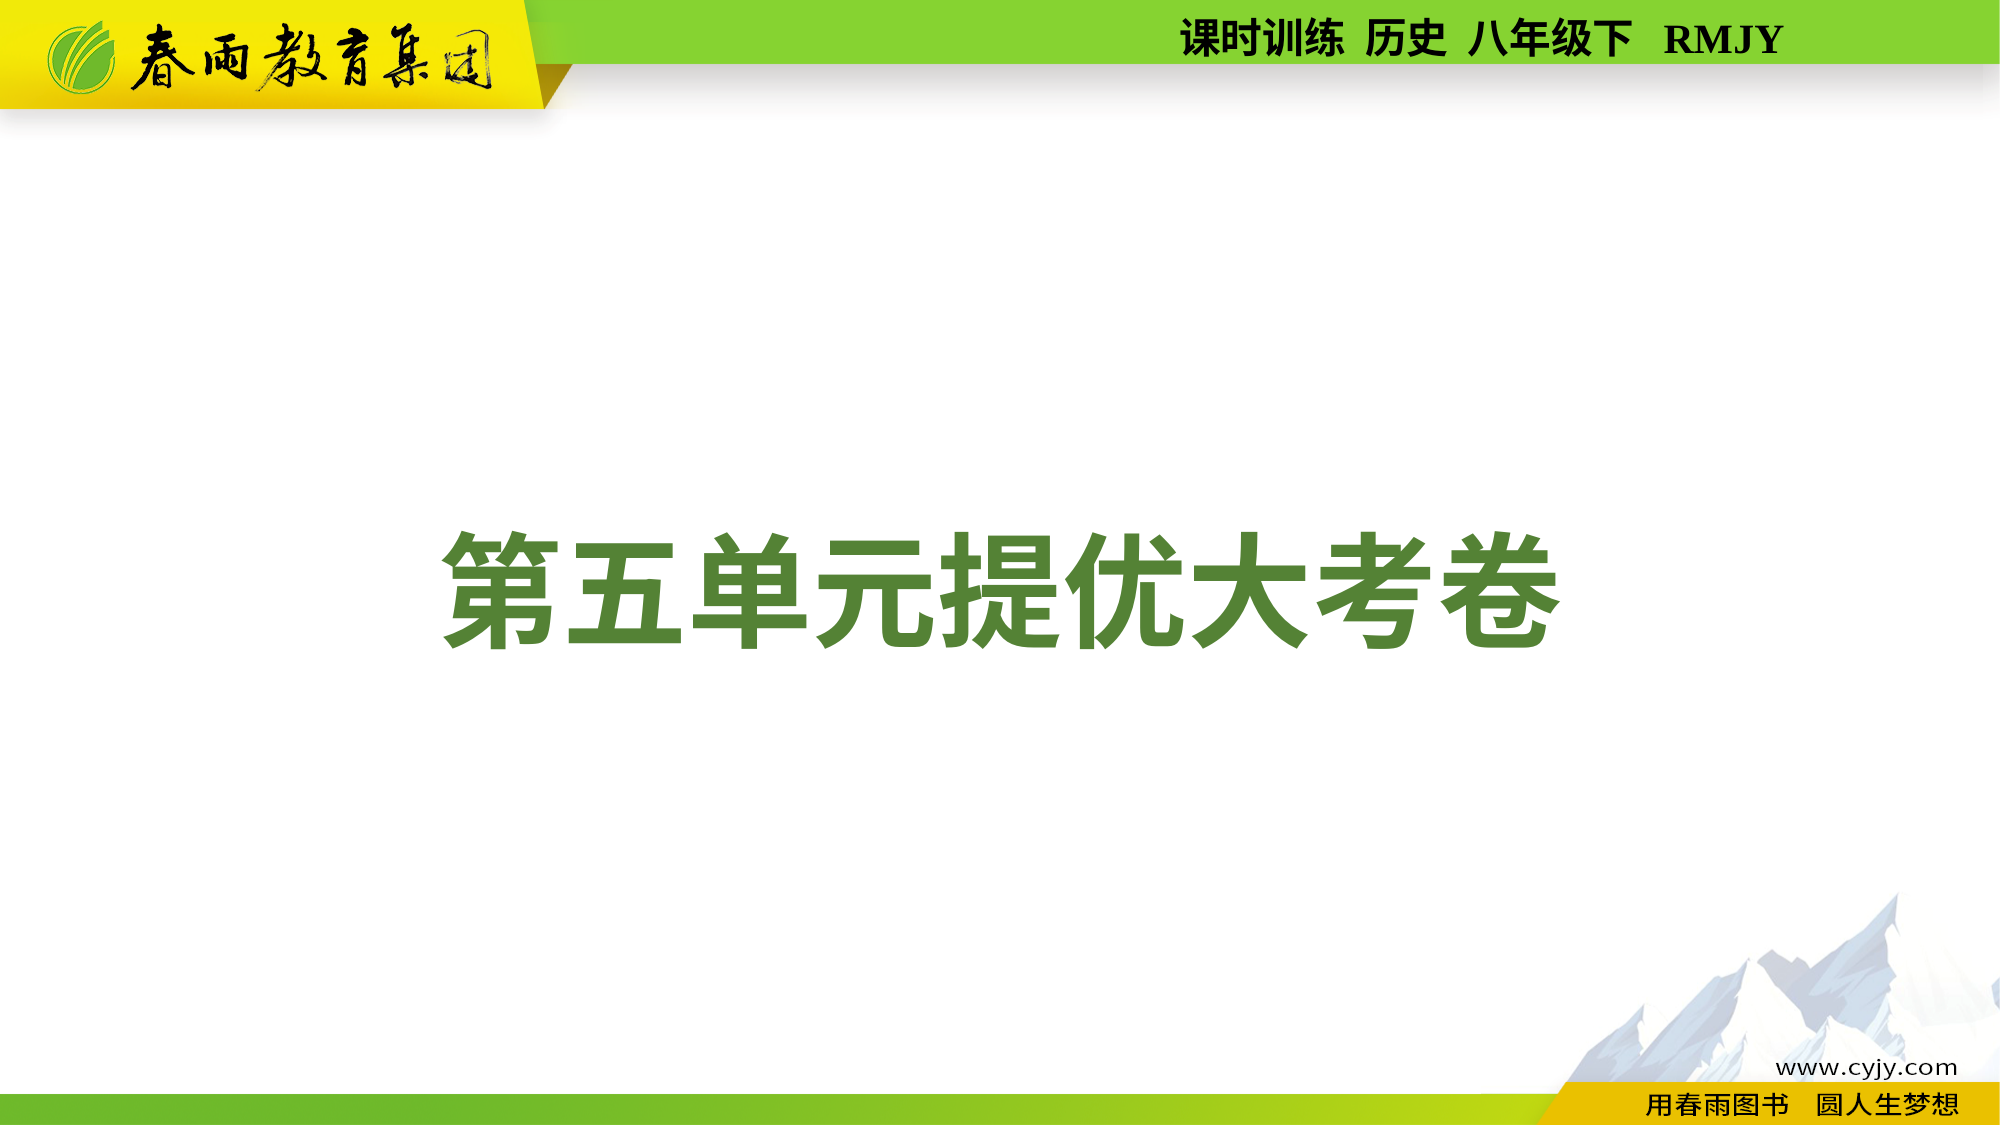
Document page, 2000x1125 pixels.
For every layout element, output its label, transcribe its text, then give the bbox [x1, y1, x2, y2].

text_box 第五单元提优大考卷 [0, 431, 2000, 672]
picture [0, 0, 2000, 431]
picture [0, 672, 2000, 1125]
